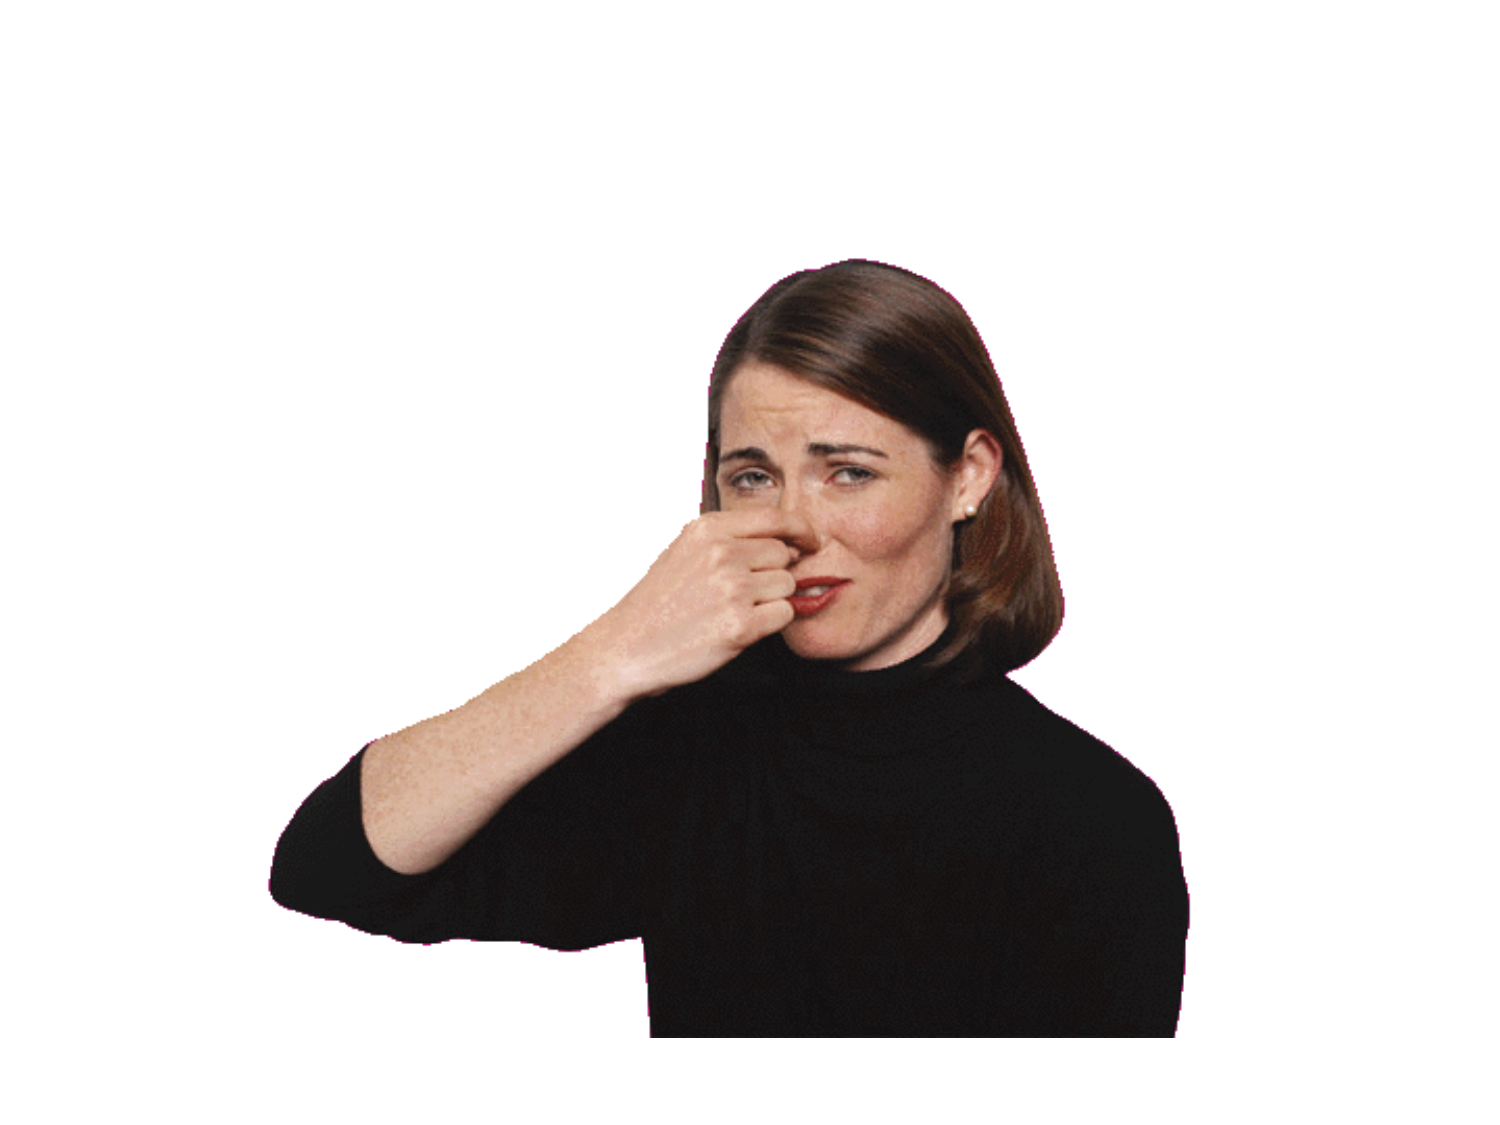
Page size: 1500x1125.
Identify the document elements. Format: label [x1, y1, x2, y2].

picture [195, 205, 1259, 1038]
